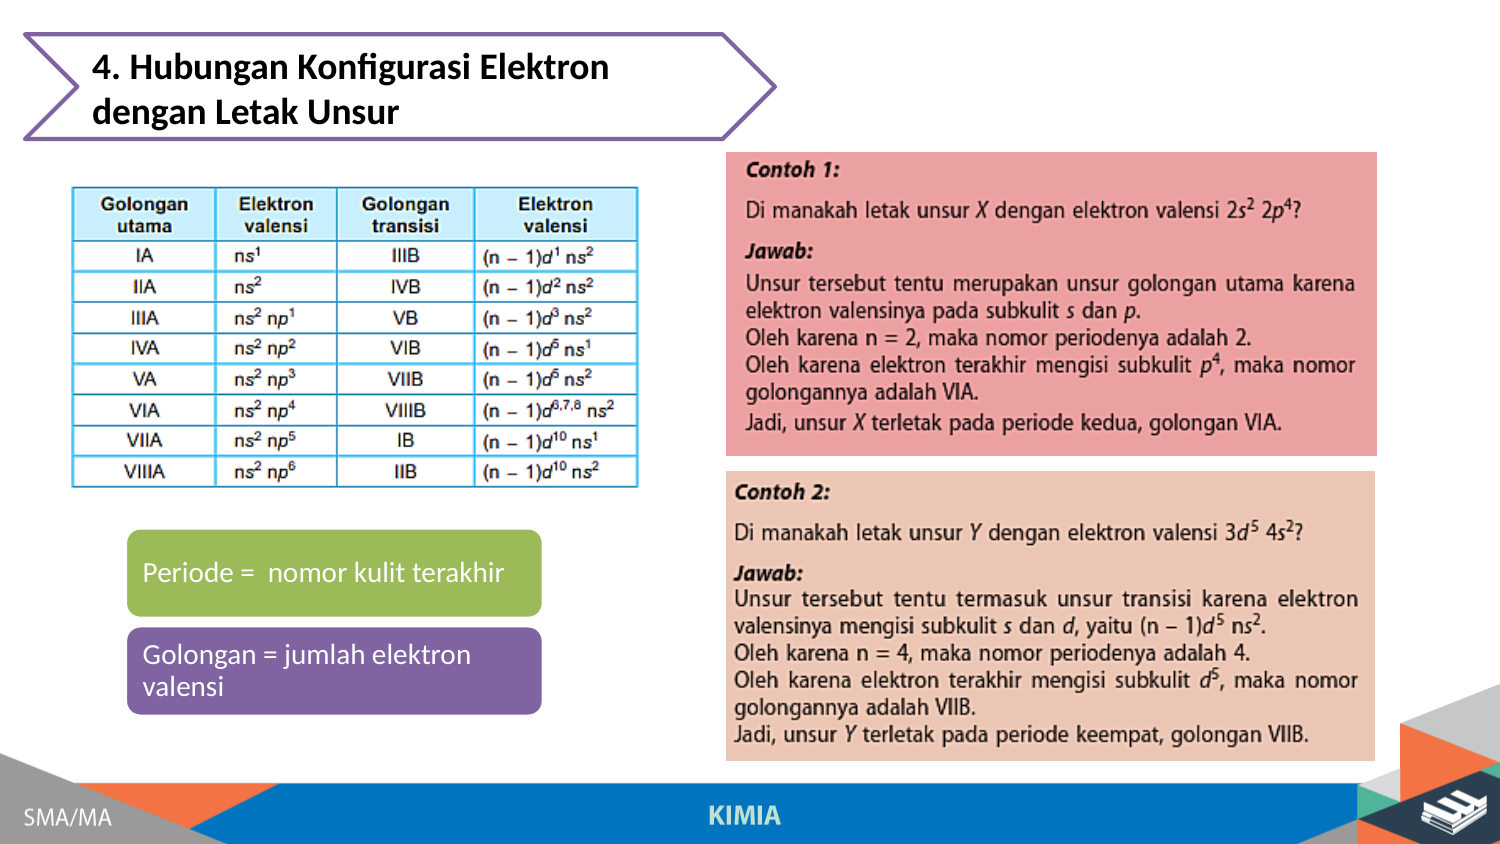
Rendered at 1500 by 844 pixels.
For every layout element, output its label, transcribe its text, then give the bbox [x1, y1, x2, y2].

picture [0, 471, 1500, 844]
picture [70, 184, 642, 491]
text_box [124, 521, 544, 723]
picture [726, 152, 1377, 456]
text_box 4. Hubungan Konfigurasi Elektron dengan Letak Unsur [22, 32, 778, 142]
